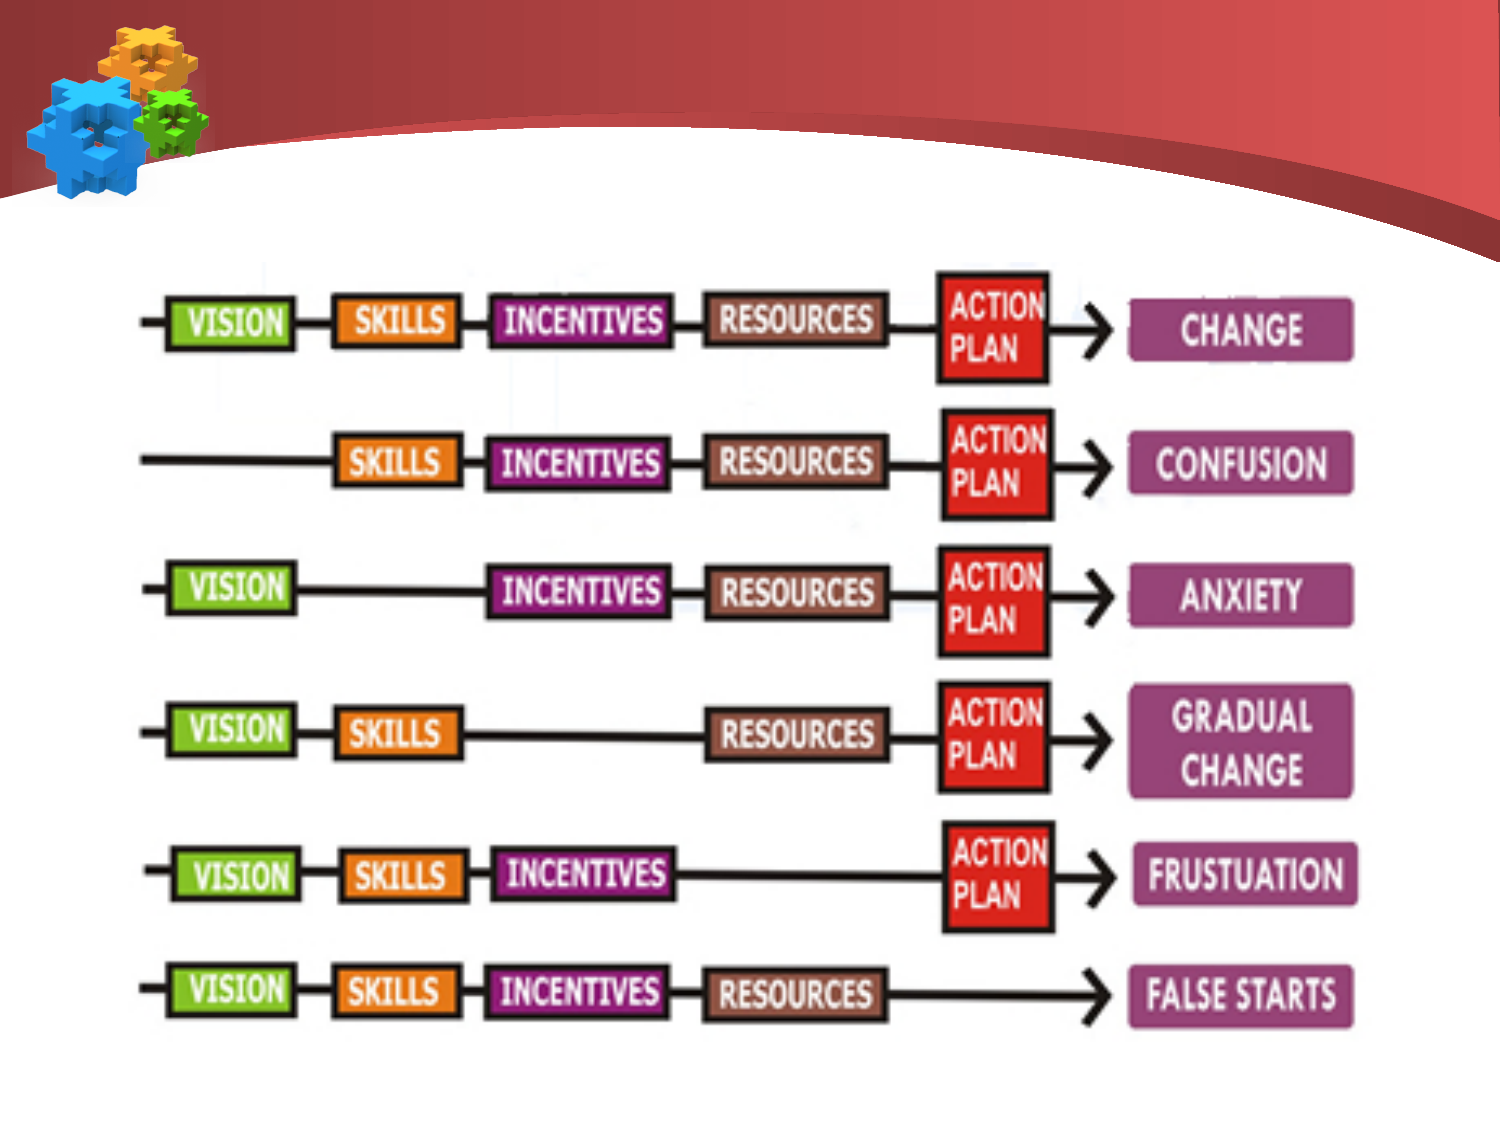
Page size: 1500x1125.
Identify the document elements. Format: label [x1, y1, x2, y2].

picture [74, 262, 1451, 1061]
picture [12, 24, 215, 207]
